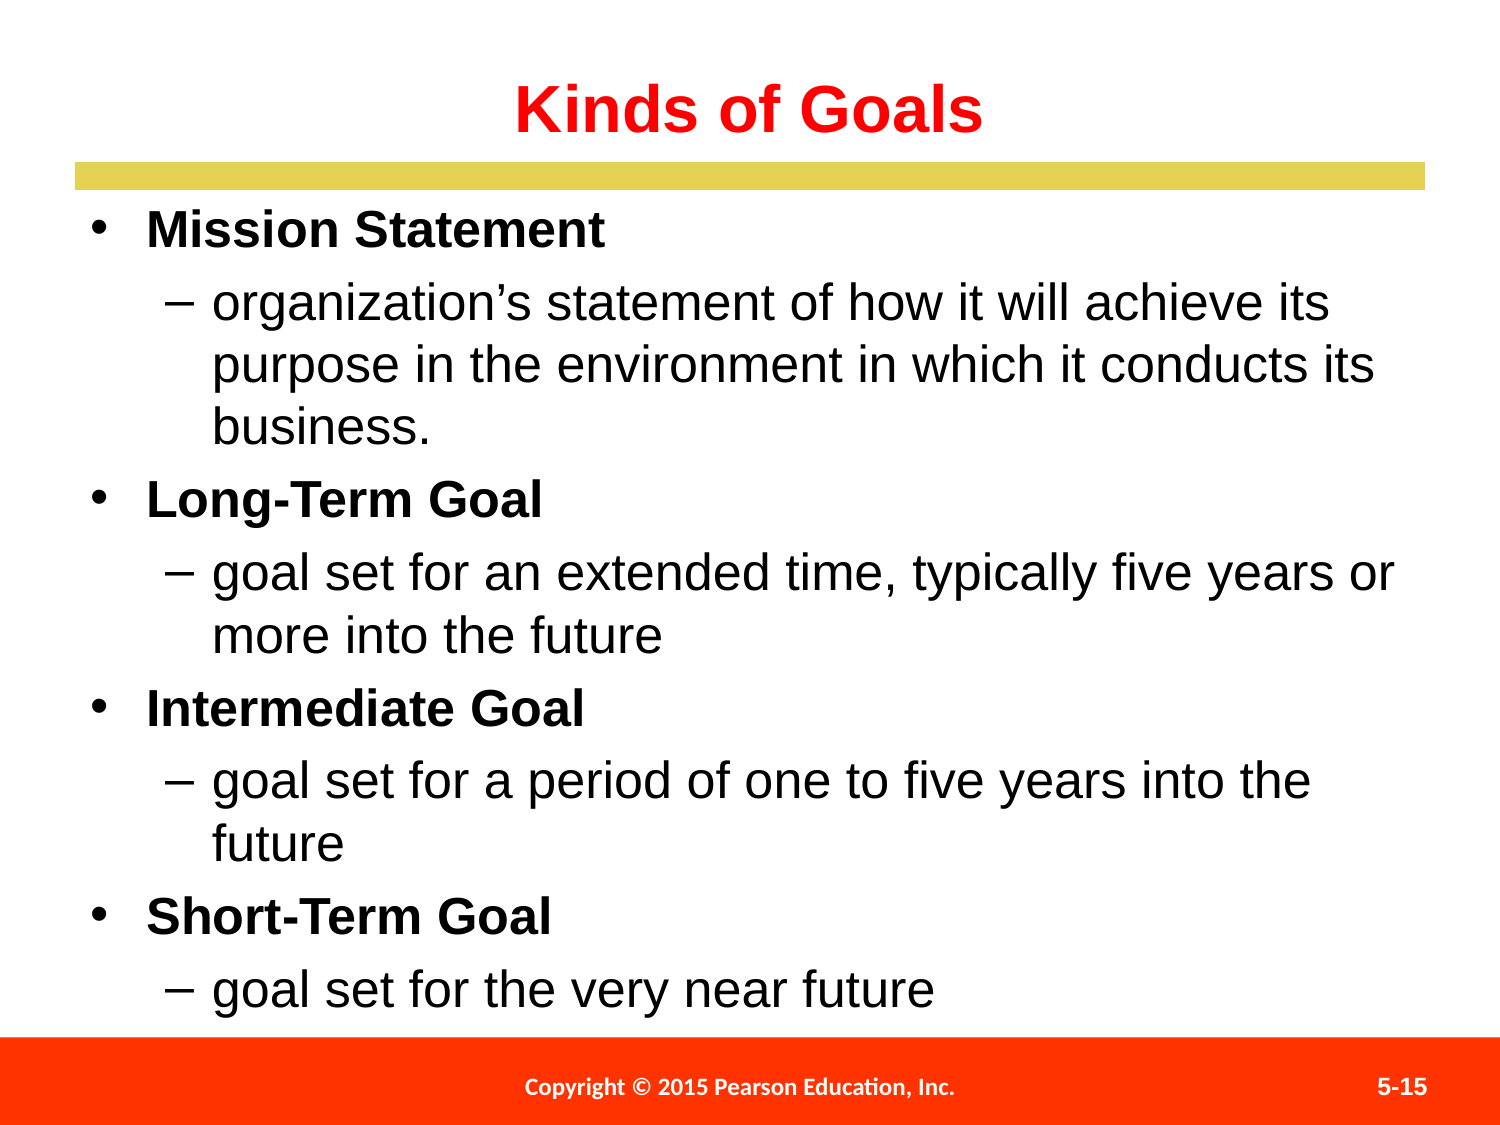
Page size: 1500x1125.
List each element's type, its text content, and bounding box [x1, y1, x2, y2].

title Kinds of Goals [74, 12, 1426, 187]
list Mission Statement organization’s statement of how it will achieve its purpose in the environment in which it conducts its business. Long-Term Goal goal set for an extended time, typically five years or more into the future Intermediate Goal goal set for a period of one to five years into the future Short-Term Goal goal set for the very near future [74, 187, 1426, 993]
